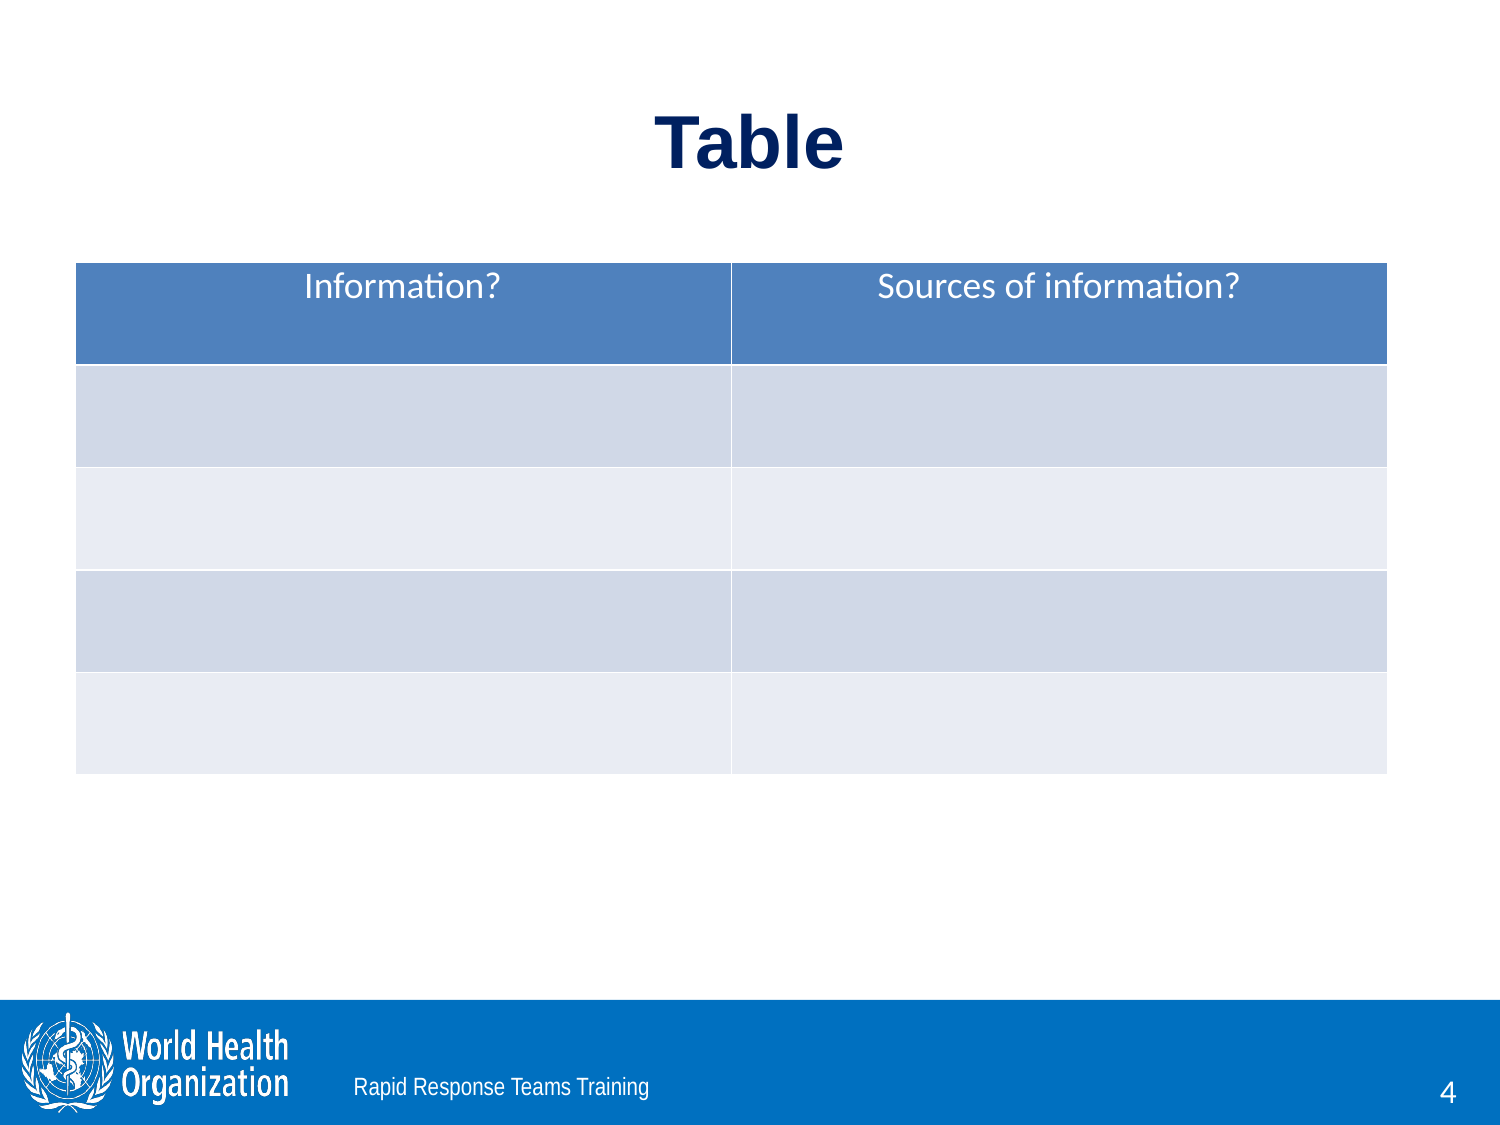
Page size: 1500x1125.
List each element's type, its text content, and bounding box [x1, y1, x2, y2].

table_cell [732, 673, 1387, 774]
title Table [75, 45, 1425, 233]
table_cell [76, 571, 731, 672]
table_cell [732, 468, 1387, 569]
picture [21, 1012, 288, 1113]
table_cell [732, 571, 1387, 672]
table_header Sources of information? [732, 263, 1387, 364]
table_cell [732, 366, 1387, 467]
table_cell [76, 468, 731, 569]
table_header Information? [76, 263, 731, 364]
table_cell [76, 366, 731, 467]
table_cell [76, 673, 731, 774]
